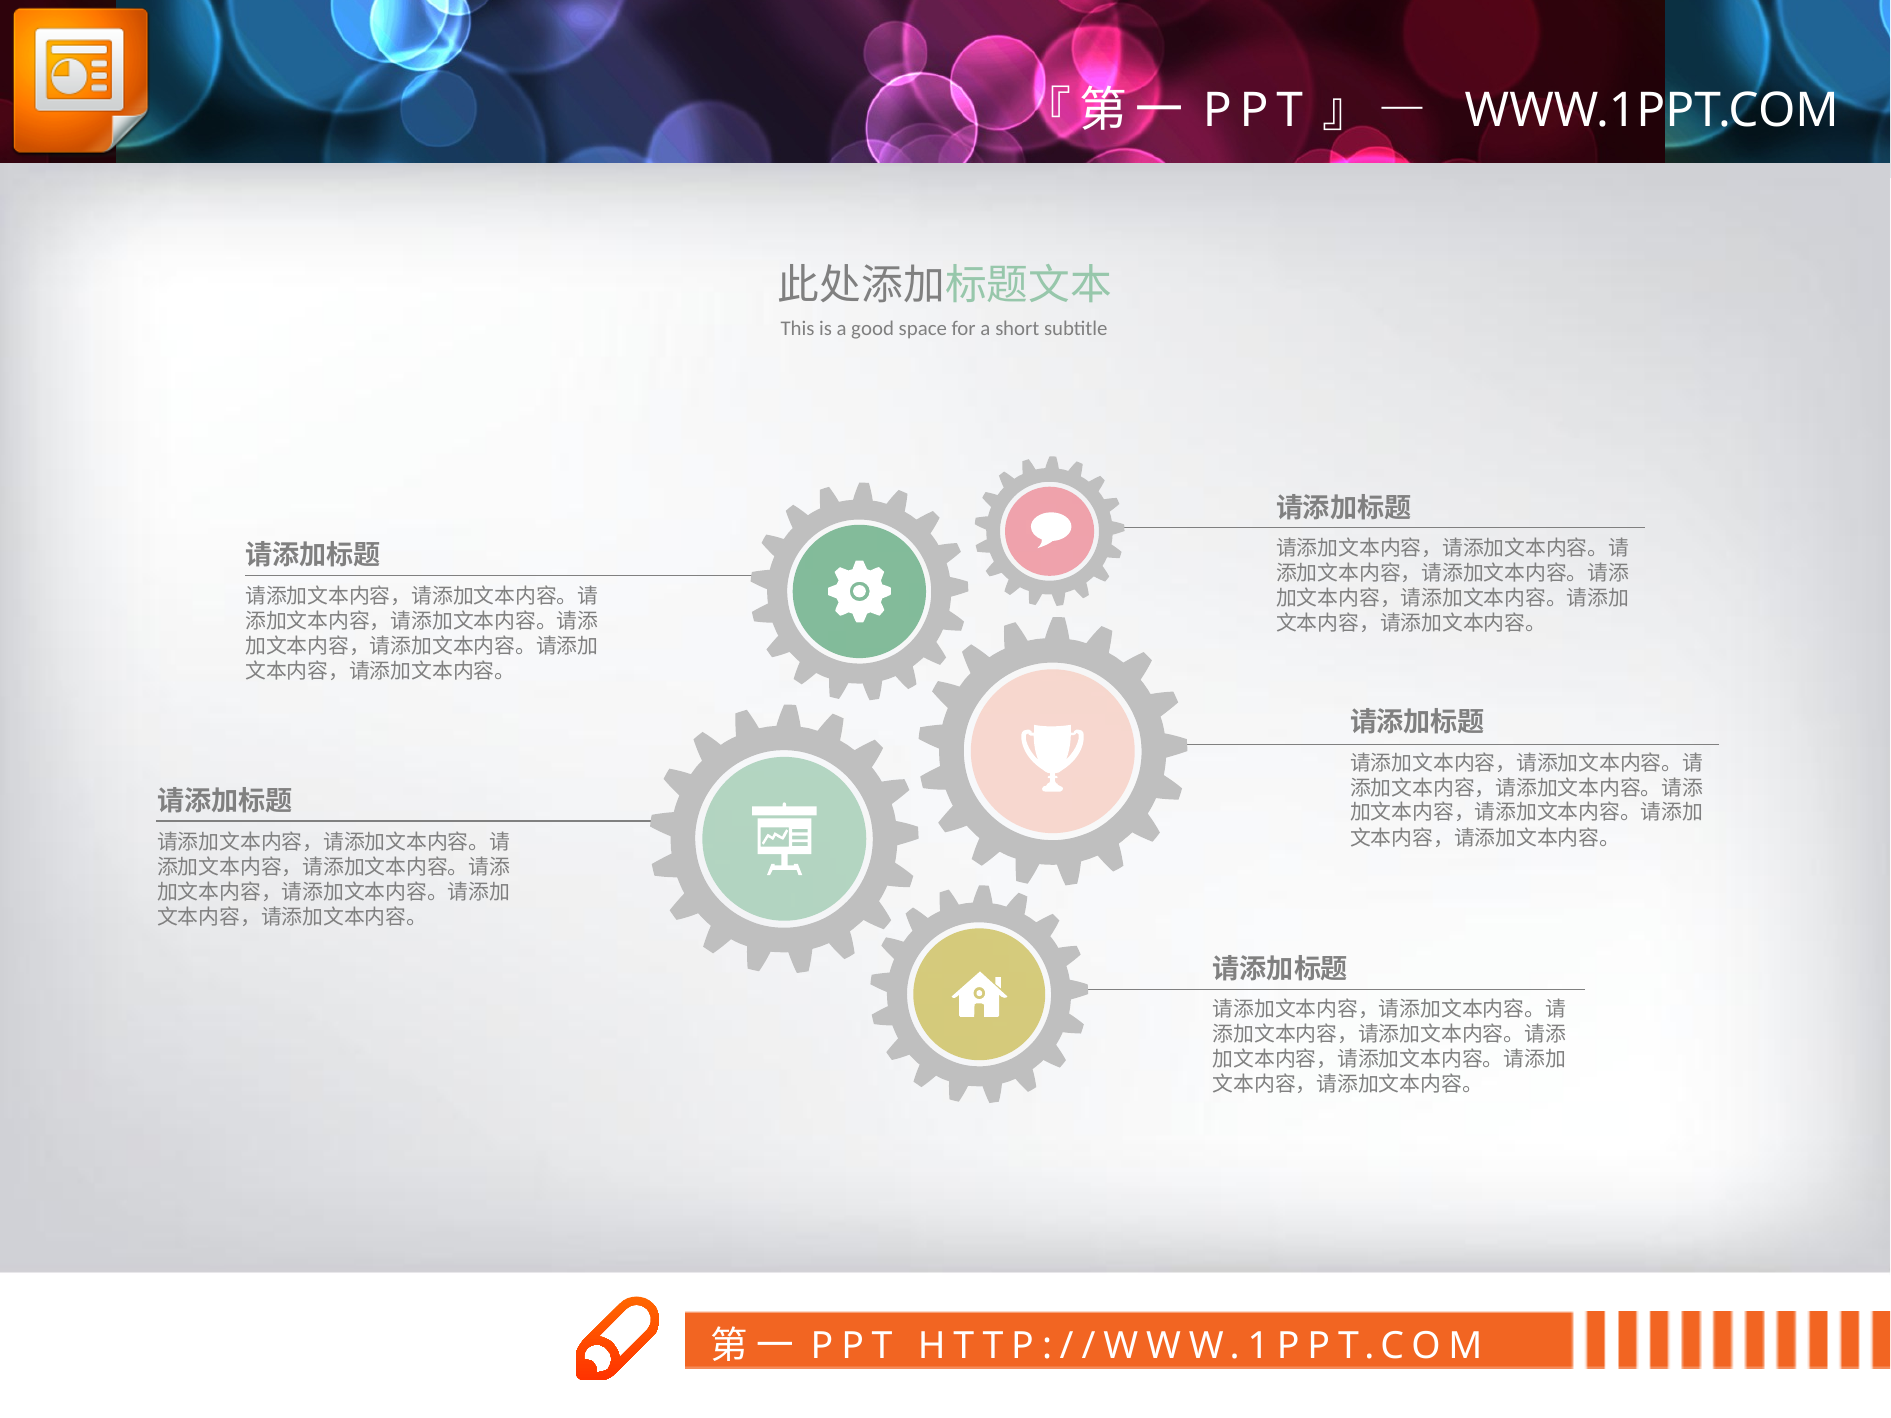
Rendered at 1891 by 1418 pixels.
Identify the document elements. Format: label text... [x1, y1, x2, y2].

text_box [951, 971, 1008, 1018]
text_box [827, 560, 892, 623]
text_box This is a good space for a short subtitle [761, 305, 1127, 350]
text_box 请添加文本内容，请添加文本内容。请添加文本内容，请添加文本内容。请添加文本内容，请添加文本内容。请添加文本内容，请添加文本内容。 [1350, 749, 1723, 875]
text_box [918, 617, 1188, 886]
text_box [792, 524, 927, 659]
picture [0, 0, 1891, 1275]
text_box 请添加文本内容，请添加文本内容。请添加文本内容，请添加文本内容。请添加文本内容，请添加文本内容。请添加文本内容，请添加文本内容。 [1212, 995, 1586, 1121]
text_box [913, 928, 1046, 1061]
text_box [1021, 724, 1084, 792]
text_box [1030, 512, 1072, 549]
text_box 请添加标题 [1350, 704, 1644, 738]
text_box 请添加文本内容，请添加文本内容。请添加文本内容，请添加文本内容。请添加文本内容，请添加文本内容。请添加文本内容，请添加文本内容。 [1276, 534, 1649, 660]
text_box 请添加标题 [1212, 951, 1507, 984]
text_box 请添加标题 [245, 537, 540, 571]
text_box 请添加文本内容，请添加文本内容。请添加文本内容，请添加文本内容。请添加文本内容，请添加文本内容。请添加文本内容，请添加文本内容。 [245, 582, 618, 708]
text_box [751, 482, 969, 701]
text_box [974, 456, 1125, 606]
text_box 请添加文本内容，请添加文本内容。请添加文本内容，请添加文本内容。请添加文本内容，请添加文本内容。请添加文本内容，请添加文本内容。 [157, 828, 530, 954]
text_box 此处添加标题文本 [758, 248, 1131, 317]
text_box [650, 704, 919, 973]
text_box 请添加标题 [157, 783, 452, 817]
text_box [751, 801, 817, 876]
text_box [970, 669, 1135, 834]
text_box [702, 756, 867, 921]
picture [685, 1311, 1891, 1369]
text_box [1005, 486, 1095, 576]
text_box 请添加标题 [1276, 489, 1571, 523]
text_box [870, 885, 1088, 1104]
